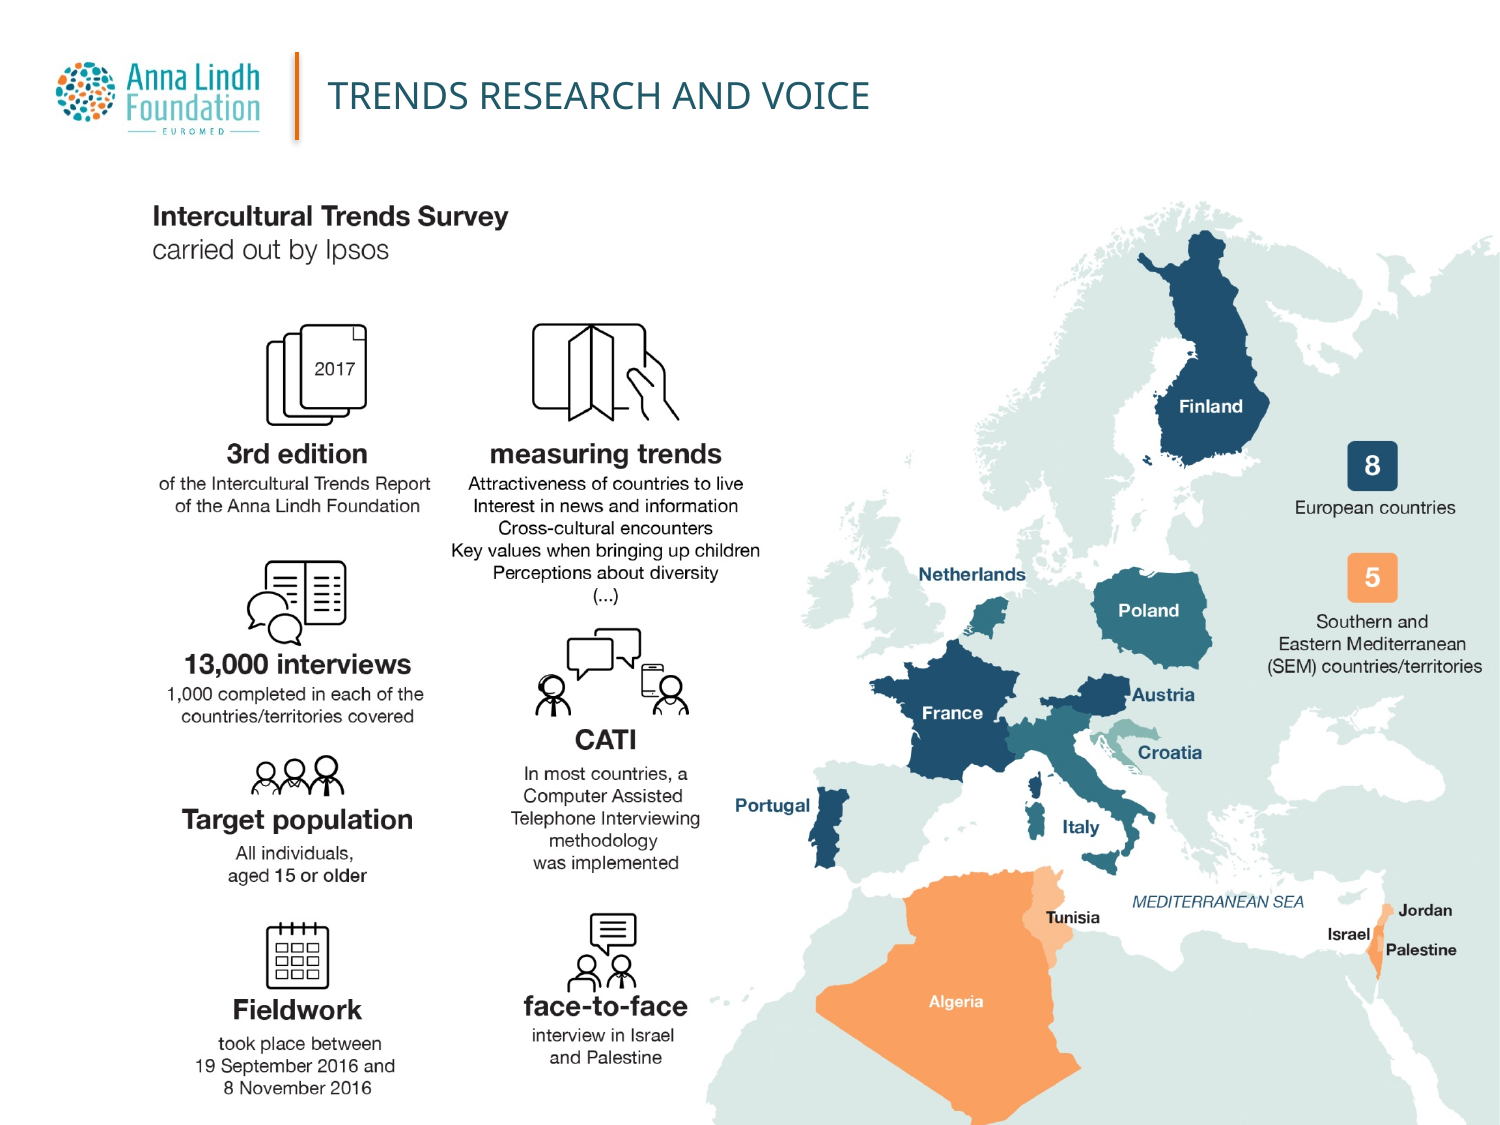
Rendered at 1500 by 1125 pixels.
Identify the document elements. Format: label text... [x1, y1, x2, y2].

picture [45, 53, 273, 141]
picture [123, 179, 1500, 1125]
title TRENDS RESEARCH AND VOICE [312, 51, 1455, 138]
